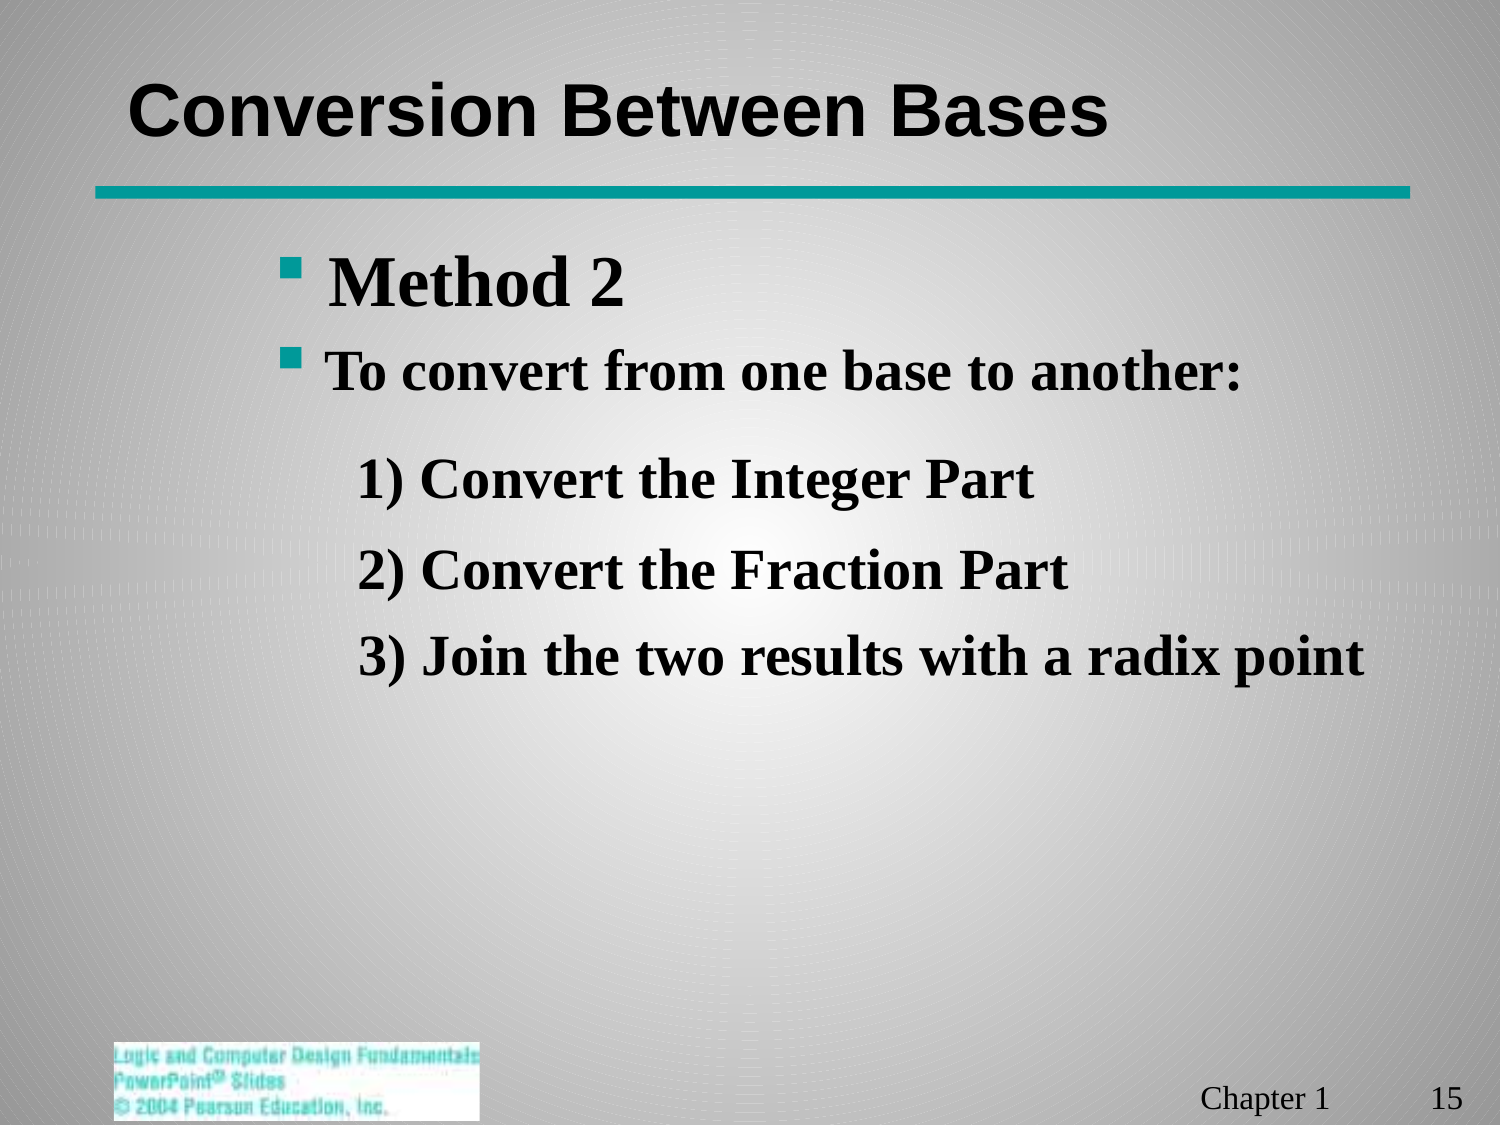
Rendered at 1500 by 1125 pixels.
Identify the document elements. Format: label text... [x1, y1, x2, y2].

title Conversion Between Bases [112, 37, 1388, 176]
text_box 2) Convert the Fraction Part [356, 530, 1070, 601]
text_box 3) Join the two results with a radix point [358, 616, 1366, 687]
picture [113, 1042, 480, 1121]
text_box 1) Convert the Integer Part [356, 440, 1036, 511]
text_box Method 2 To convert from one base to another: [274, 233, 1245, 403]
slide_number Chapter 1 15 [1185, 1068, 1500, 1125]
